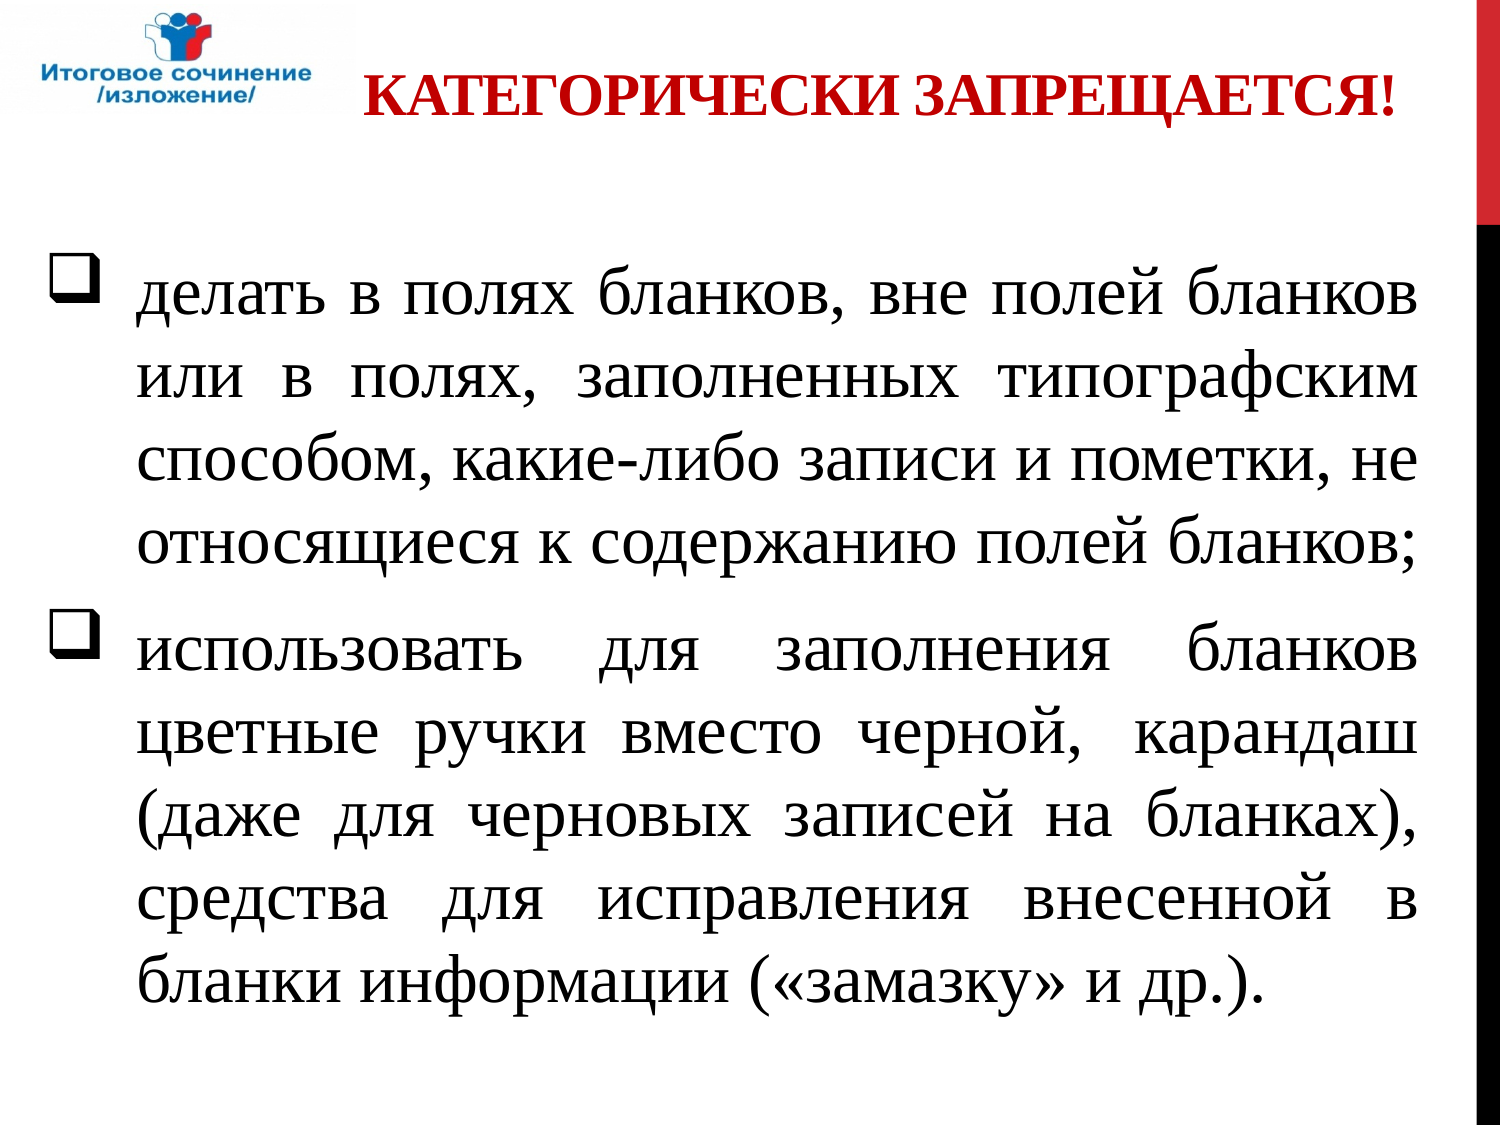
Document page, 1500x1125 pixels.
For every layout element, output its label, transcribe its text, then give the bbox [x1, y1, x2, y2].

title Категорически запрещается! [348, 30, 1449, 209]
picture [0, 4, 357, 115]
list делать в полях бланков, вне полей бланков или в полях, заполненных типографским способом, какие-либо записи и пометки, не относящиеся к содержанию полей бланков; использовать для заполнения бланков цветные ручки вместо черной, карандаш (даже для черновых записей на бланках), средства для исправления внесенной в бланки информации («замазку» и др.). [29, 172, 1436, 1094]
